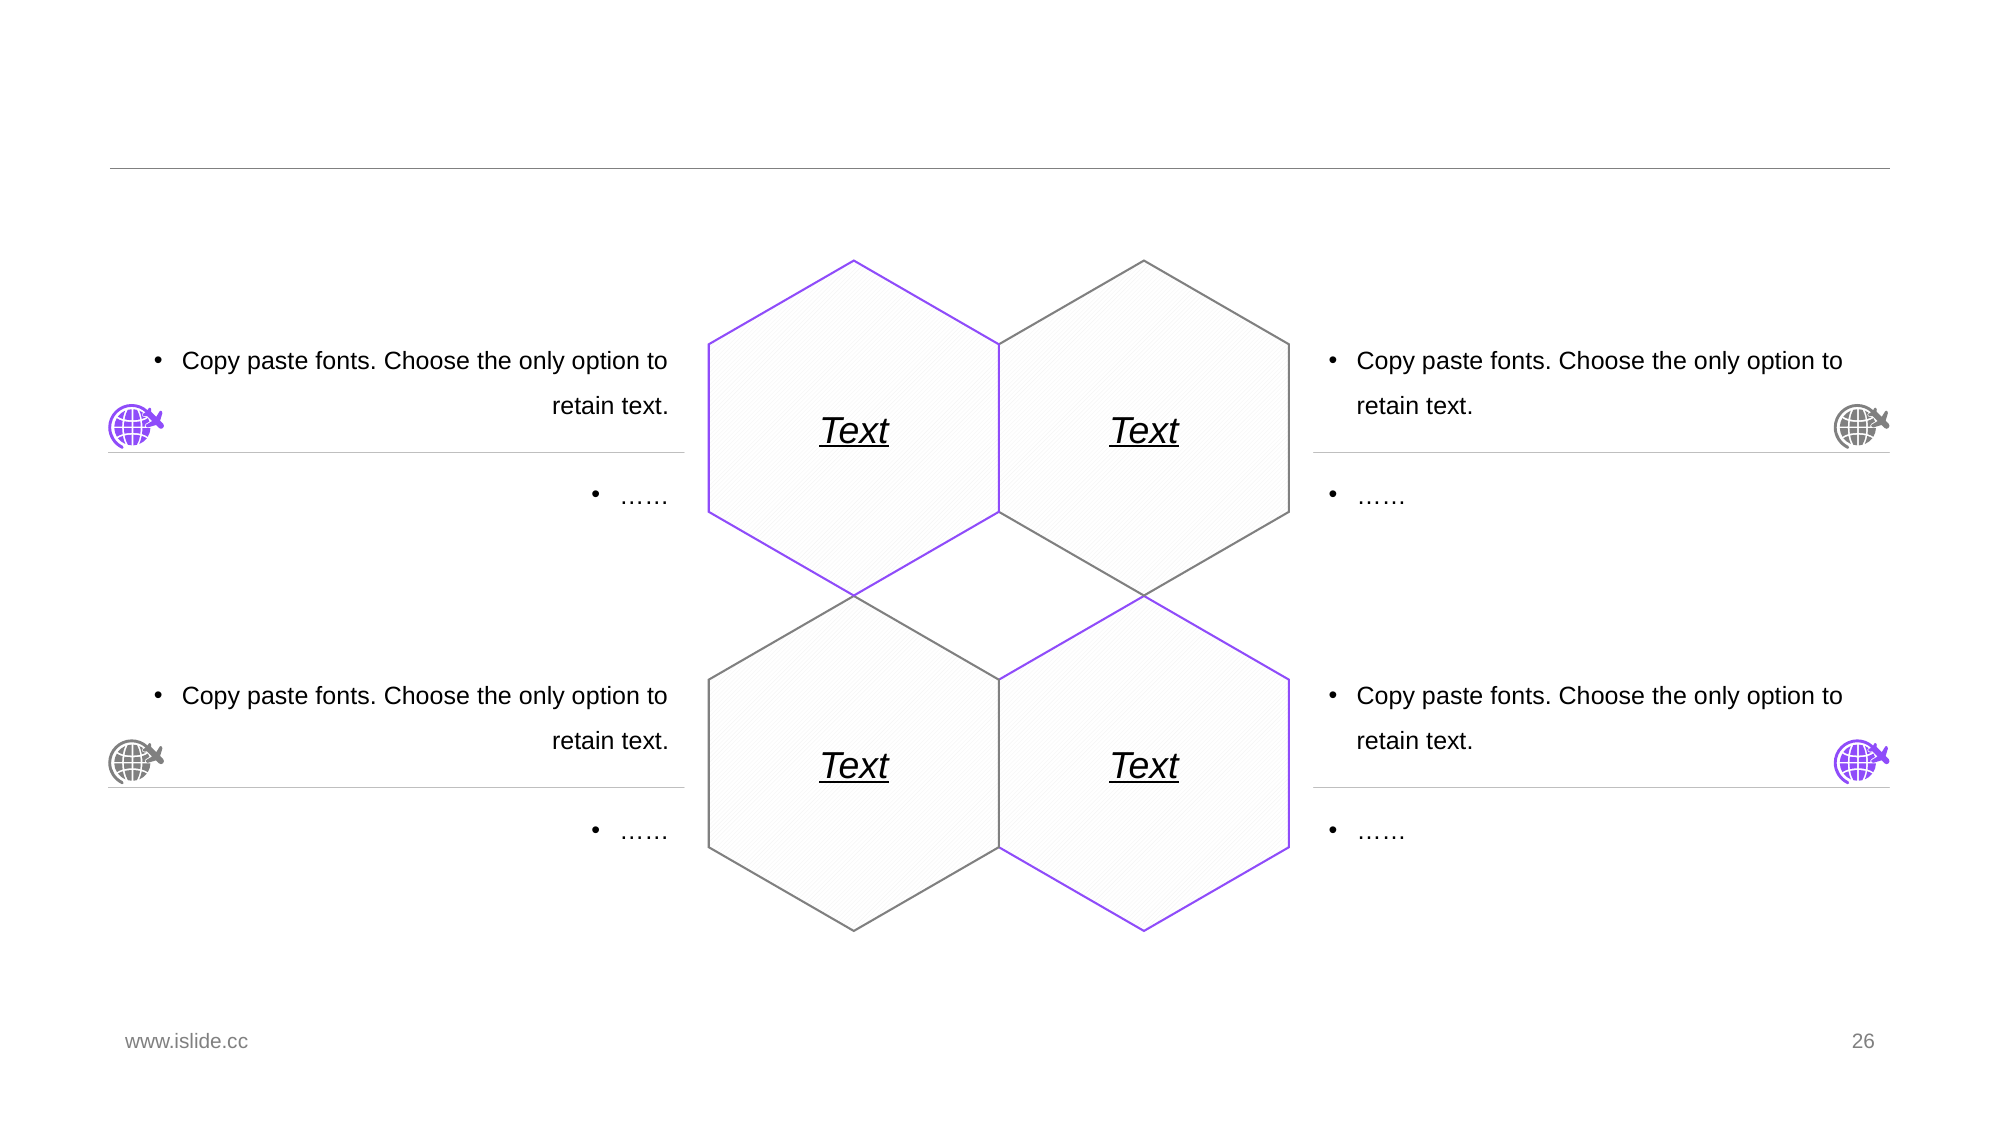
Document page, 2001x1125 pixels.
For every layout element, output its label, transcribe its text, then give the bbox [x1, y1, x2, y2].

slide_number 26 [1412, 1023, 1890, 1058]
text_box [108, 260, 1890, 932]
footer www.islide.cc [109, 1023, 790, 1058]
